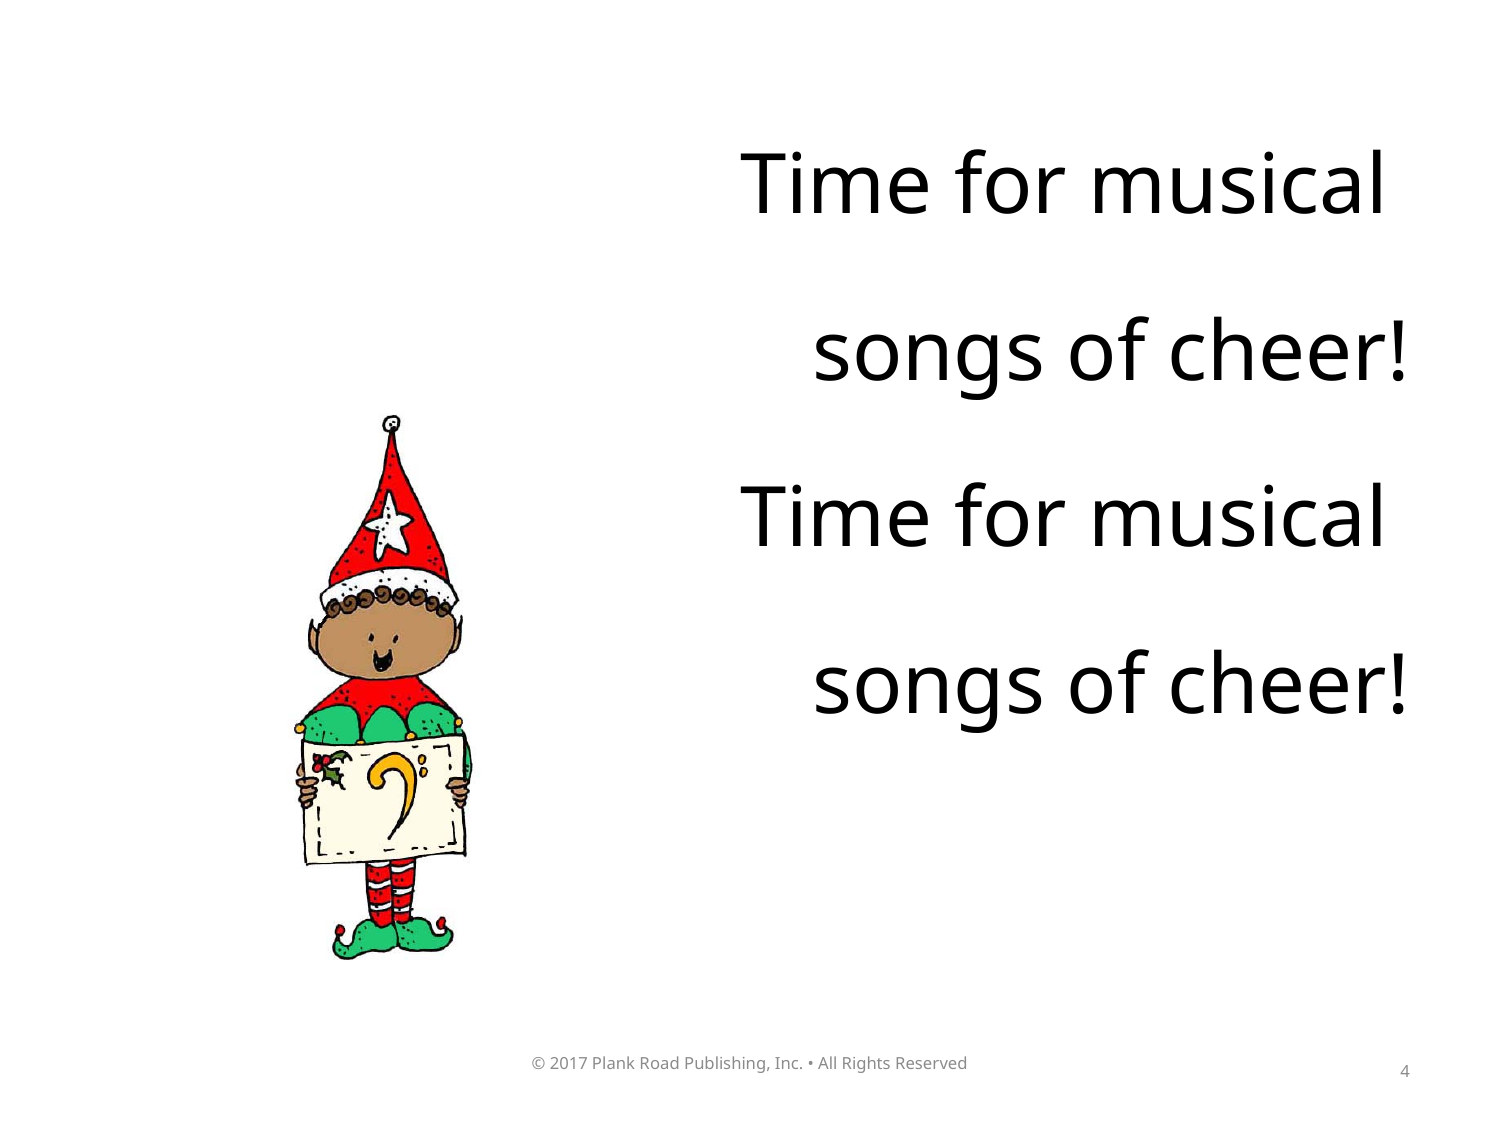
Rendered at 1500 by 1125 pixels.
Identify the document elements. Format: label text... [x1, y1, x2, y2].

slide_number 4 [1074, 1042, 1425, 1103]
picture [273, 374, 536, 986]
list Time for musical songs of cheer! Time for musical songs of cheer! [75, 72, 1425, 1014]
